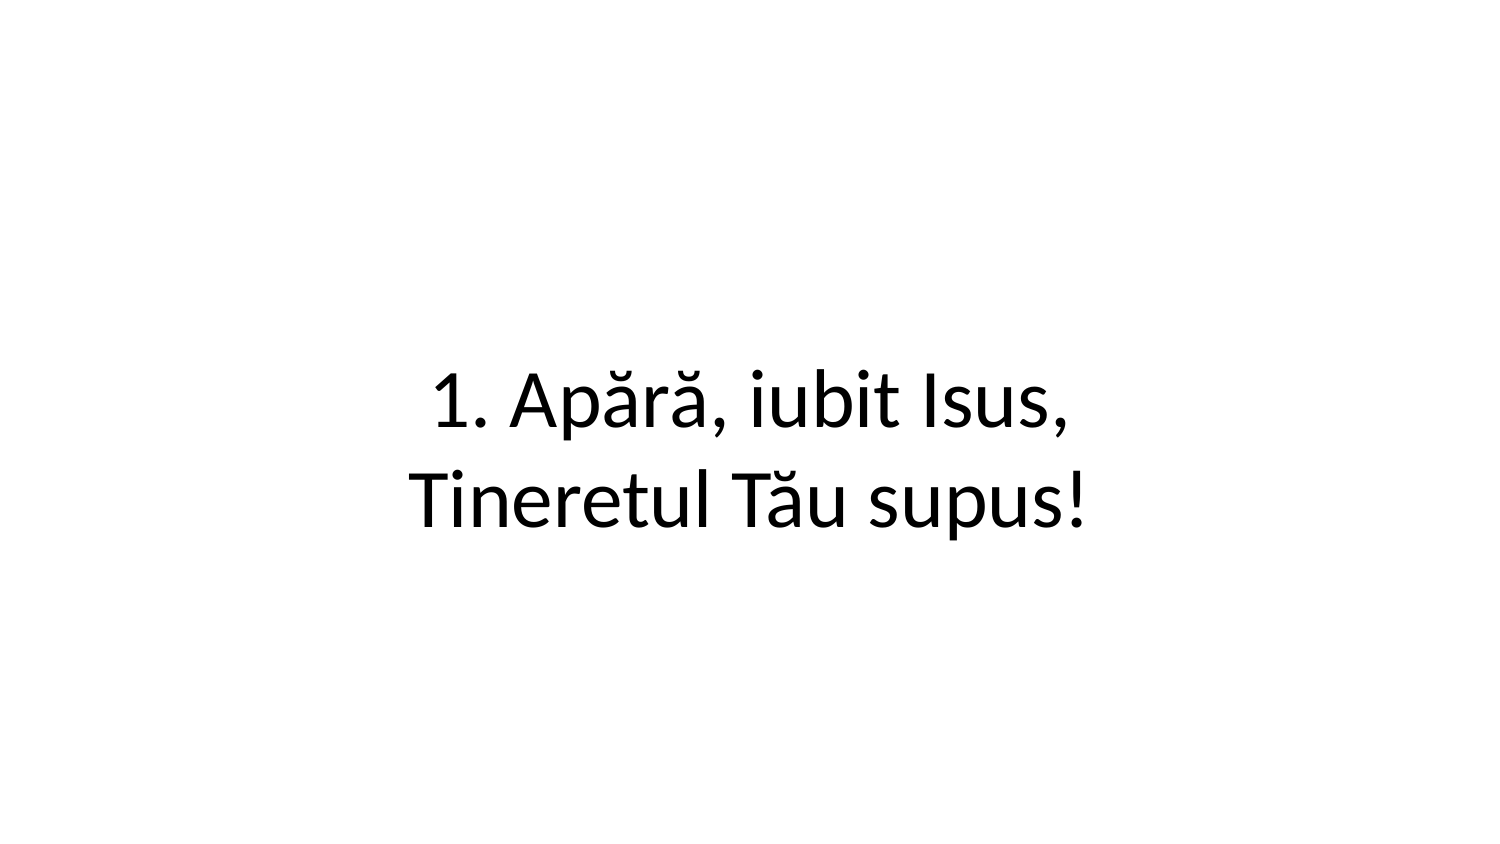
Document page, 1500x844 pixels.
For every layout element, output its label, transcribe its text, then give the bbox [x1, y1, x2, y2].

text_box 1. Apără, iubit Isus, Tineretul Tău supus! [393, 292, 1107, 552]
